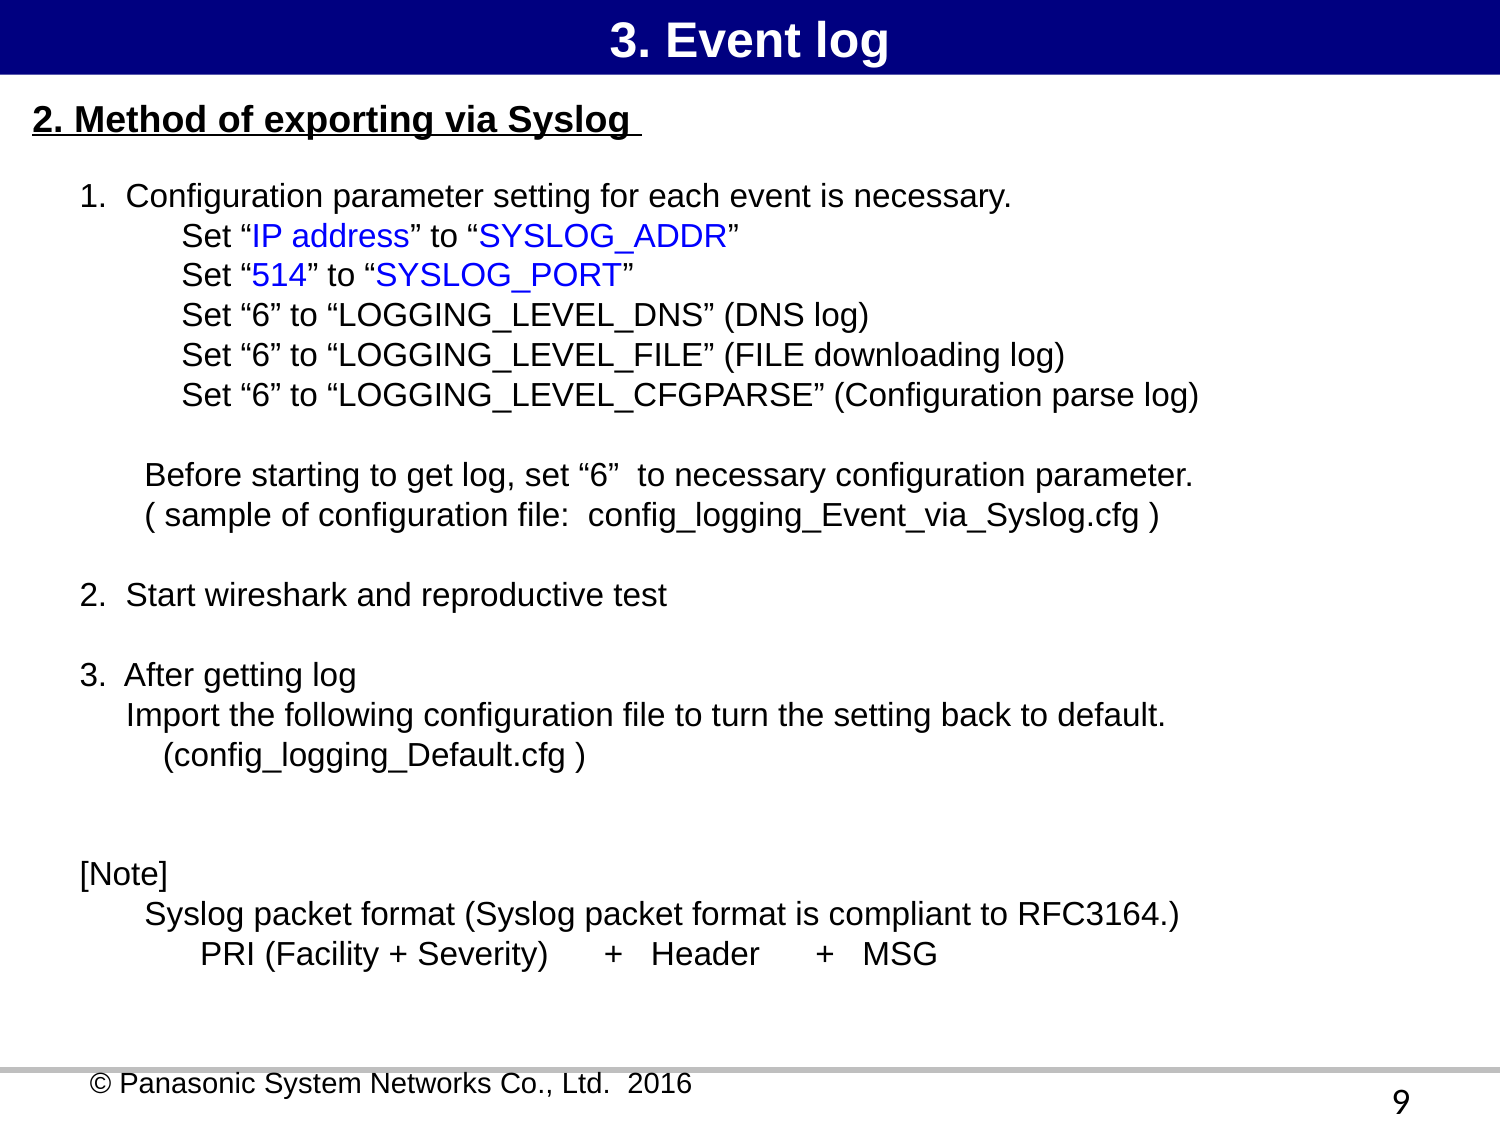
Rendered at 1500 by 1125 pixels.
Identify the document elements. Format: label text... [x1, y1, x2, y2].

text_box 2. Method of exporting via Syslog [17, 87, 1368, 148]
slide_number 9 [1074, 1069, 1425, 1125]
text_box 3. Event log [0, 0, 1500, 75]
text_box 1. Configuration parameter setting for each event is necessary. Set “IP address” to “SYSLOG_ADDR” Set “514” to “SYSLOG_PORT” Set “6” to “LOGGING_LEVEL_DNS” (DNS log) Set “6” to “LOGGING_LEVEL_FILE” (FILE downloading log) Set “6” to “LOGGING_LEVEL_CFGPARSE” (Configuration parse log) Before starting to get log, set “6” to necessary configuration parameter. ( sample of configuration file: config_logging_Event_via_Syslog.cfg ) 2. Start wireshark and reproductive test 3. After getting log Import the following configuration file to turn the setting back to default. (config_logging_Default.cfg ) [Note] Syslog packet format (Syslog packet format is compliant to RFC3164.) PRI (Facility + Severity) + Header + MSG [64, 166, 1471, 980]
